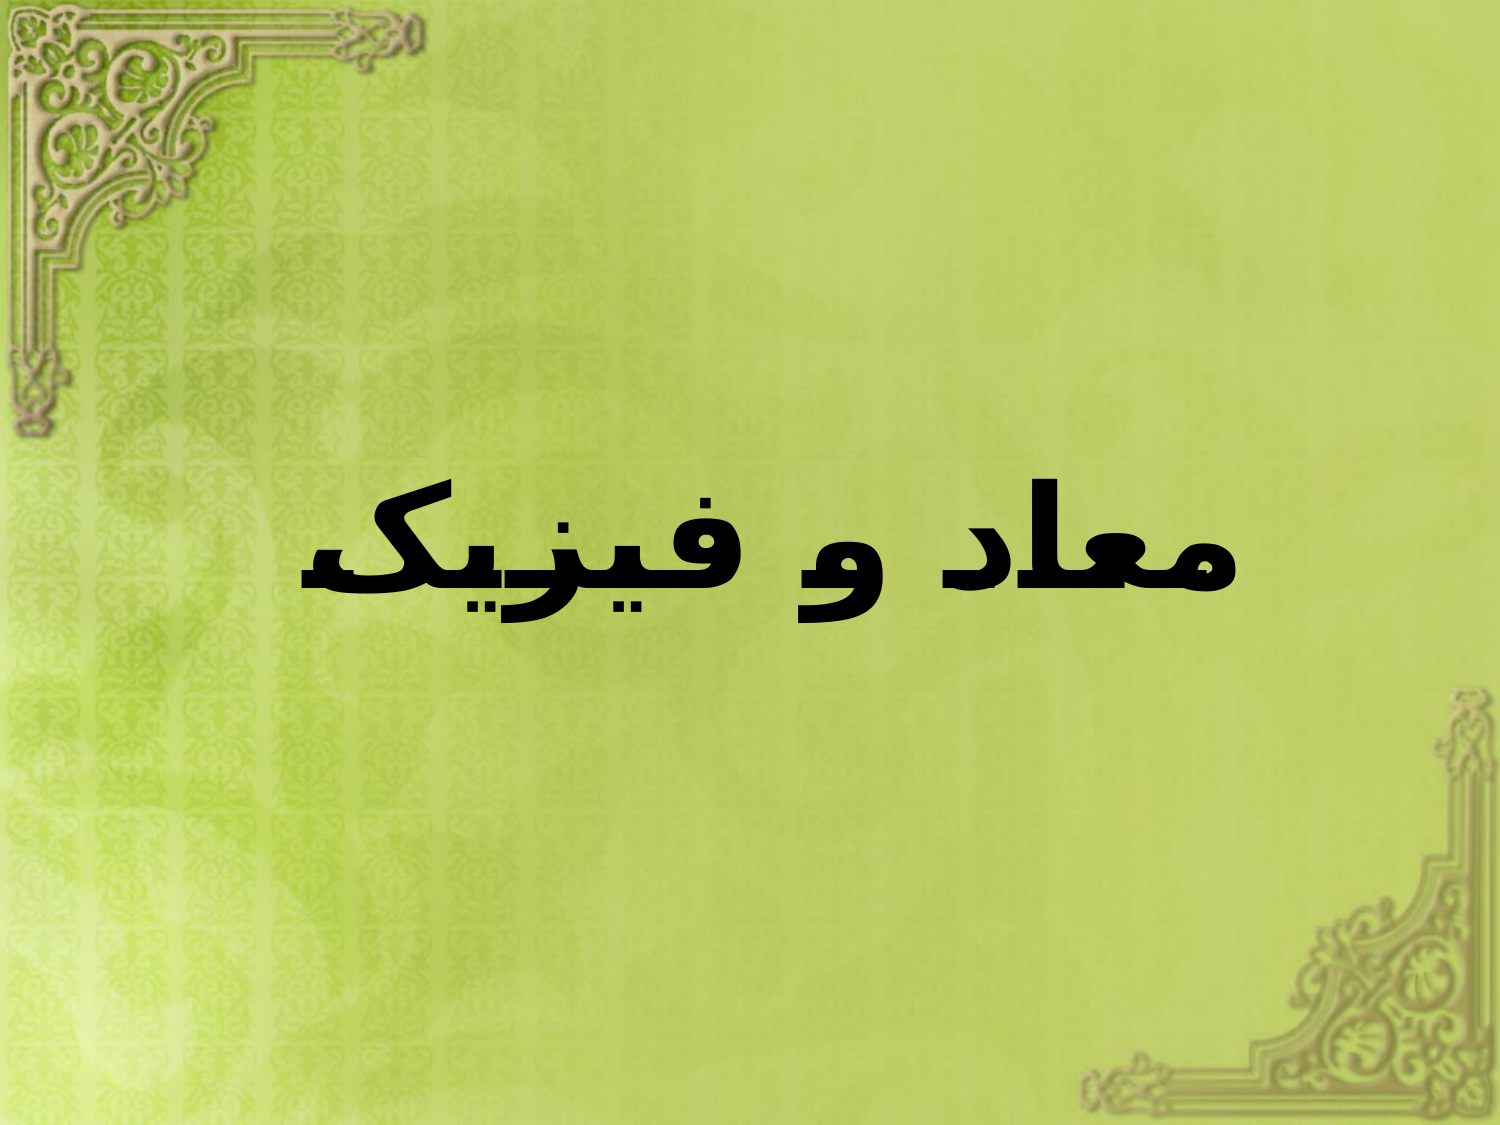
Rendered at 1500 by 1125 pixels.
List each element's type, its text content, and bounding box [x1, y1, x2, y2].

picture [0, 0, 1500, 1125]
title معاد و فیزیک [74, 437, 1426, 626]
